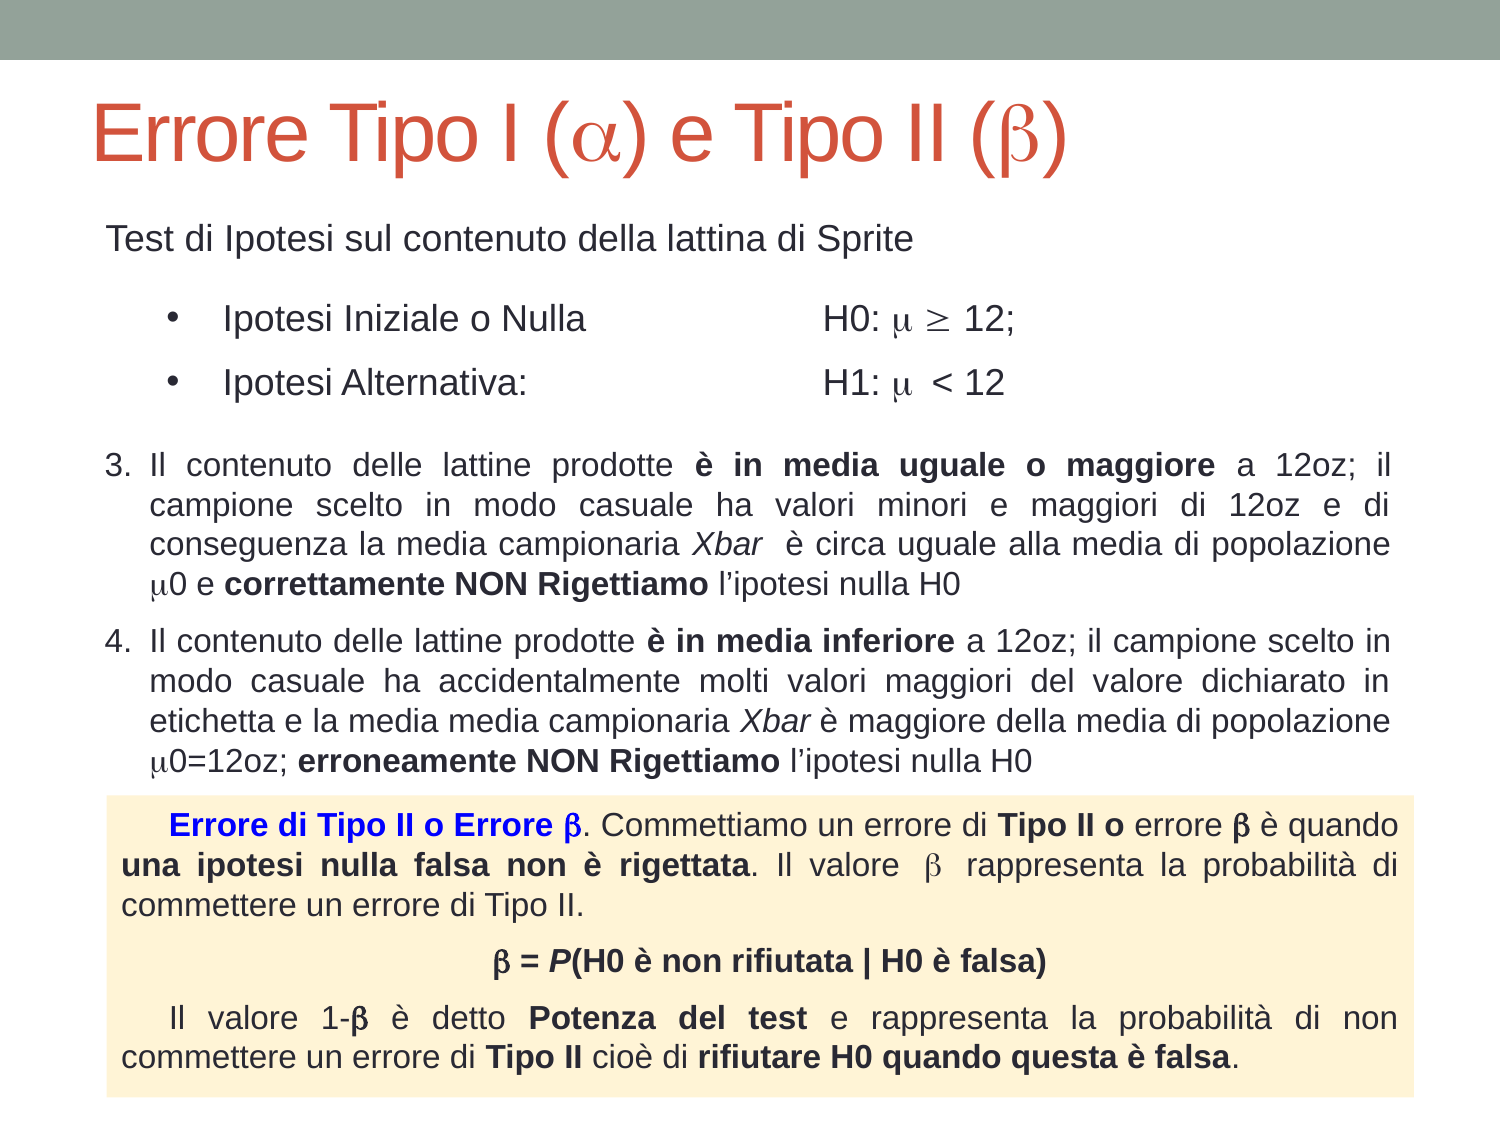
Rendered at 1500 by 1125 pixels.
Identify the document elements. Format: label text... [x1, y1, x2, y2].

text_box Errore di Tipo II o Errore b. Commettiamo un errore di Tipo II o errore b è quando una ipotesi nulla falsa non è rigettata. Il valore b rappresenta la probabilità di commettere un errore di Tipo II. b = P(H0 è non rifiutata | H0 è falsa) Il valore 1-b è detto Potenza del test e rappresenta la probabilità di non commettere un errore di Tipo II cioè di rifiutare H0 quando questa è falsa. [106, 797, 1414, 1098]
title Errore Tipo I (a) e Tipo II (b) [75, 52, 1425, 203]
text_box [89, 206, 1407, 795]
